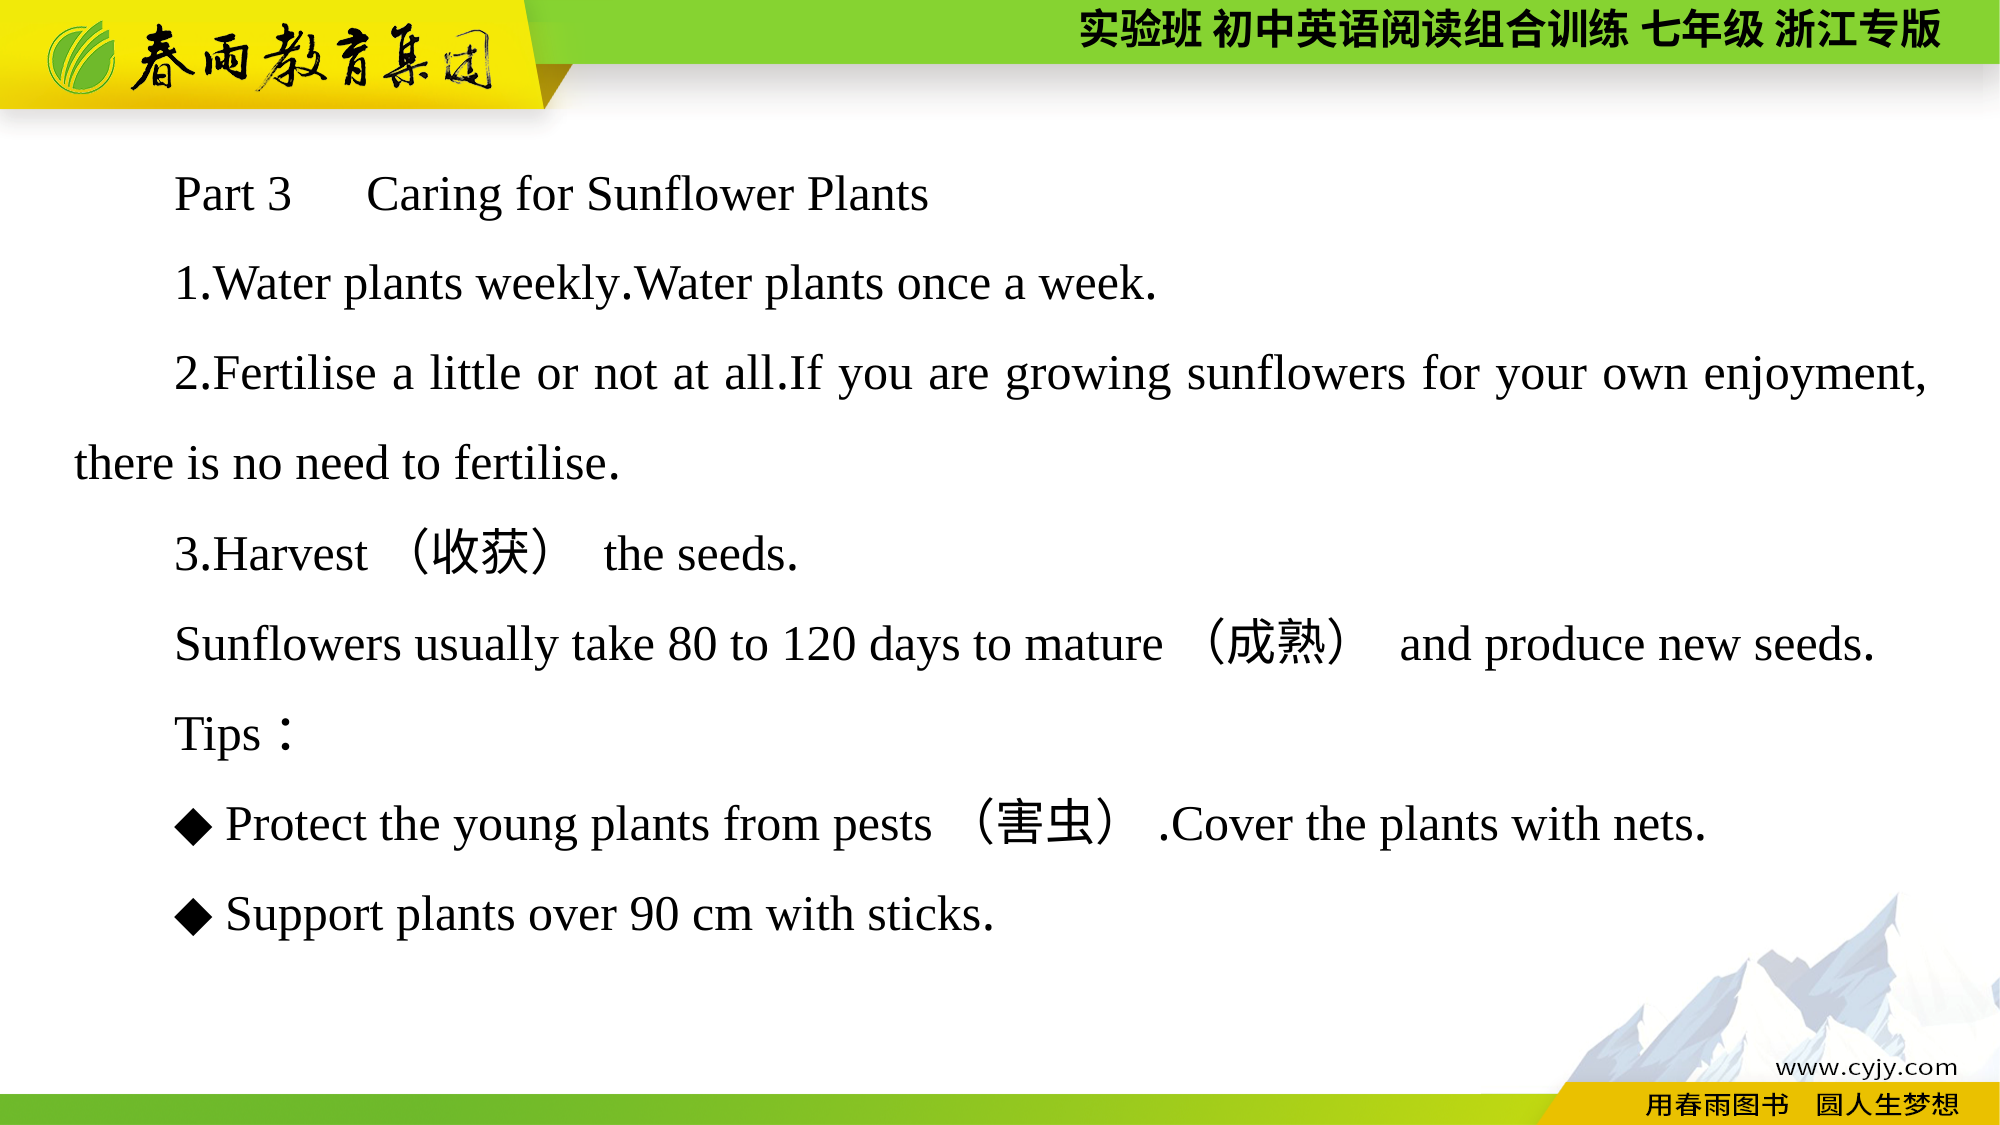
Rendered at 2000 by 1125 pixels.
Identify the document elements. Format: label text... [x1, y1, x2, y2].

list Part 3 Caring for Sunflower Plants 1.Water plants weekly.Water plants once a week. 2.Fertilise a little or not at all.If you are growing sunflowers for your own enjoyment, there is no need to fertilise. 3.Harvest（收获） the seeds. Sunflowers usually take 80 to 120 days to mature（成熟） and produce new seeds. Tips： ◆ Protect the young plants from pests（害虫）.Cover the plants with nets. ◆ Support plants over 90 cm with sticks. [59, 122, 1944, 944]
picture [0, 0, 2000, 1125]
